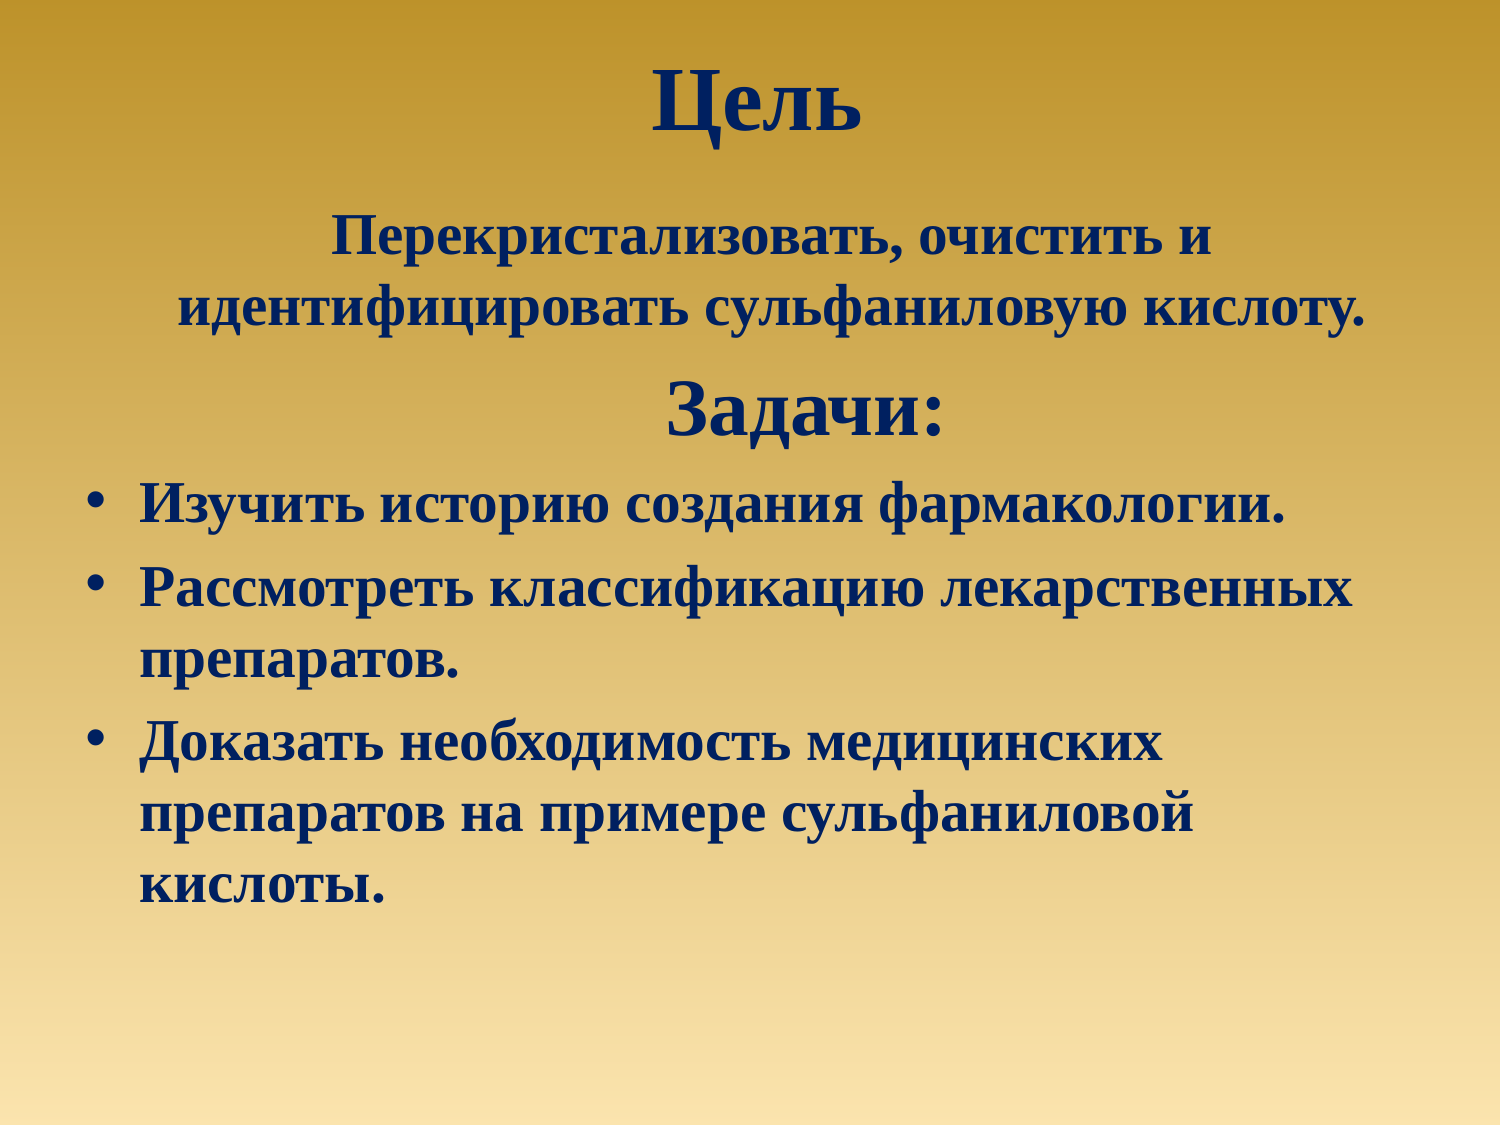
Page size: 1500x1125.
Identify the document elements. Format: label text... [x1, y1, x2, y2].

list Перекристализовать, очистить и идентифицировать сульфаниловую кислоту. Задачи: Изучить историю создания фармакологии. Рассмотреть классификацию лекарственных препаратов. Доказать необходимость медицинских препаратов на примере сульфаниловой кислоты. [70, 187, 1421, 930]
title Цель [82, 0, 1432, 188]
